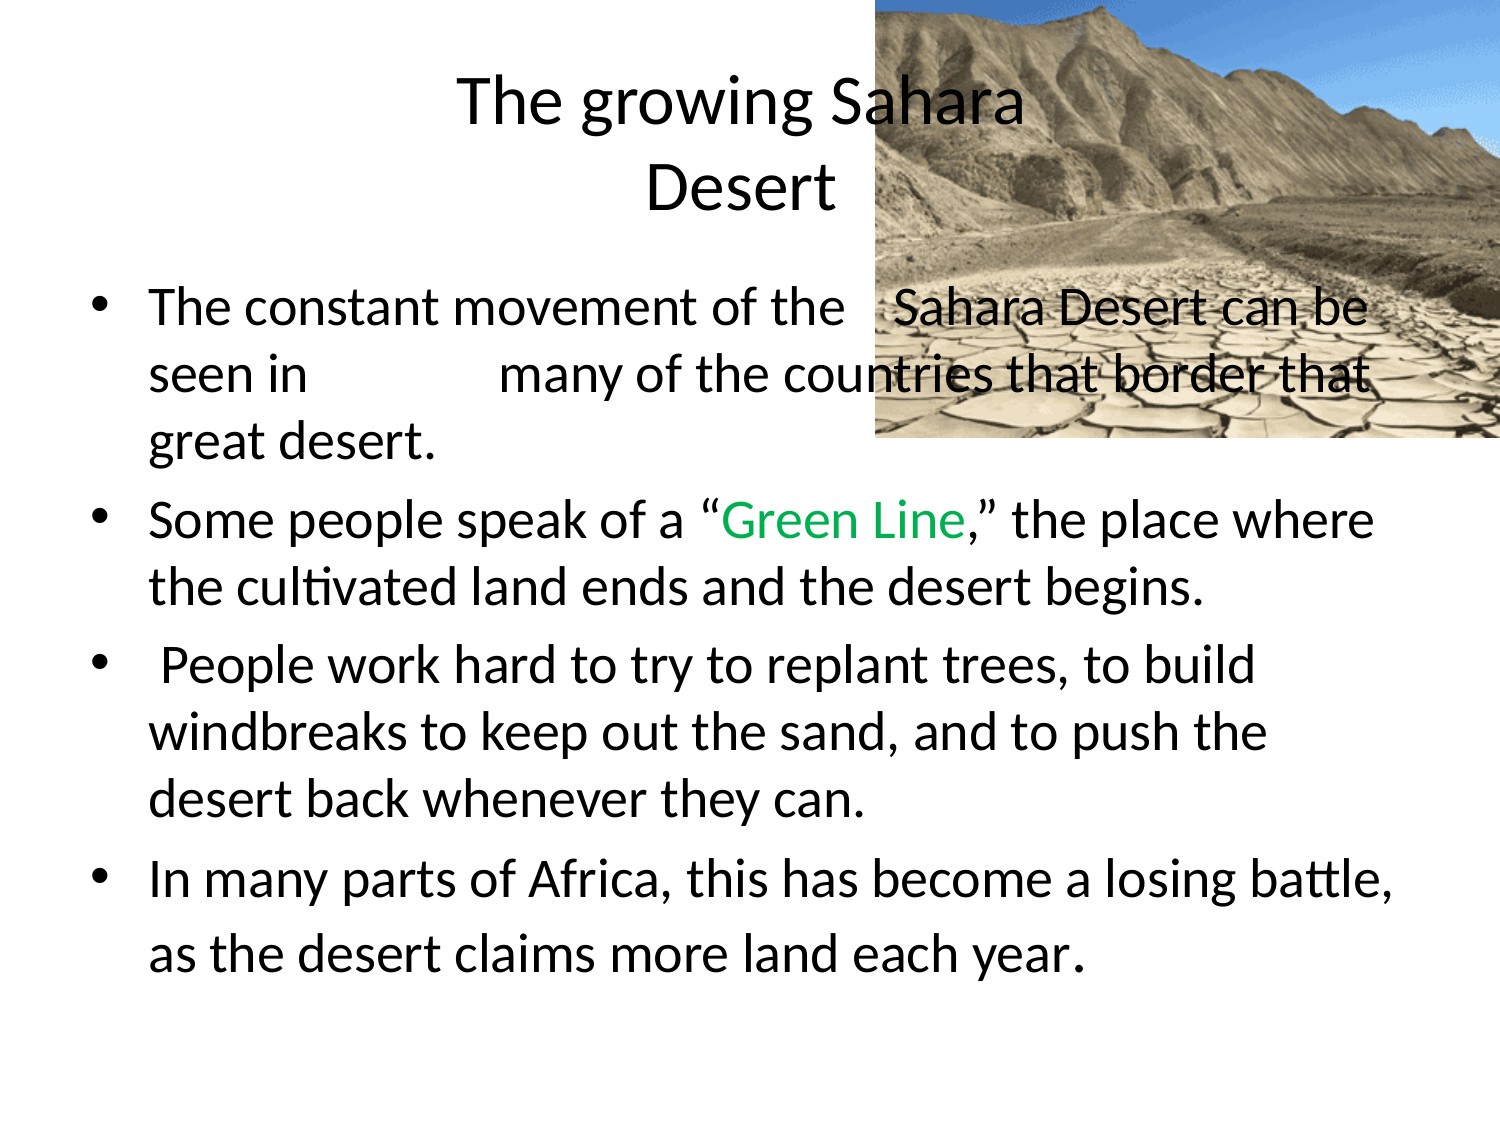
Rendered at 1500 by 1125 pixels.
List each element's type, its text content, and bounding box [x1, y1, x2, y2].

picture [874, 0, 1500, 438]
title The growing Sahara Desert [75, 45, 869, 233]
list The constant movement of the Sahara Desert can be seen in many of the countries that border that great desert. Some people speak of a “Green Line,” the place where the cultivated land ends and the desert begins. People work hard to try to replant trees, to build windbreaks to keep out the sand, and to push the desert back whenever they can. In many parts of Africa, this has become a losing battle, as the desert claims more land each year. [75, 262, 1425, 1005]
